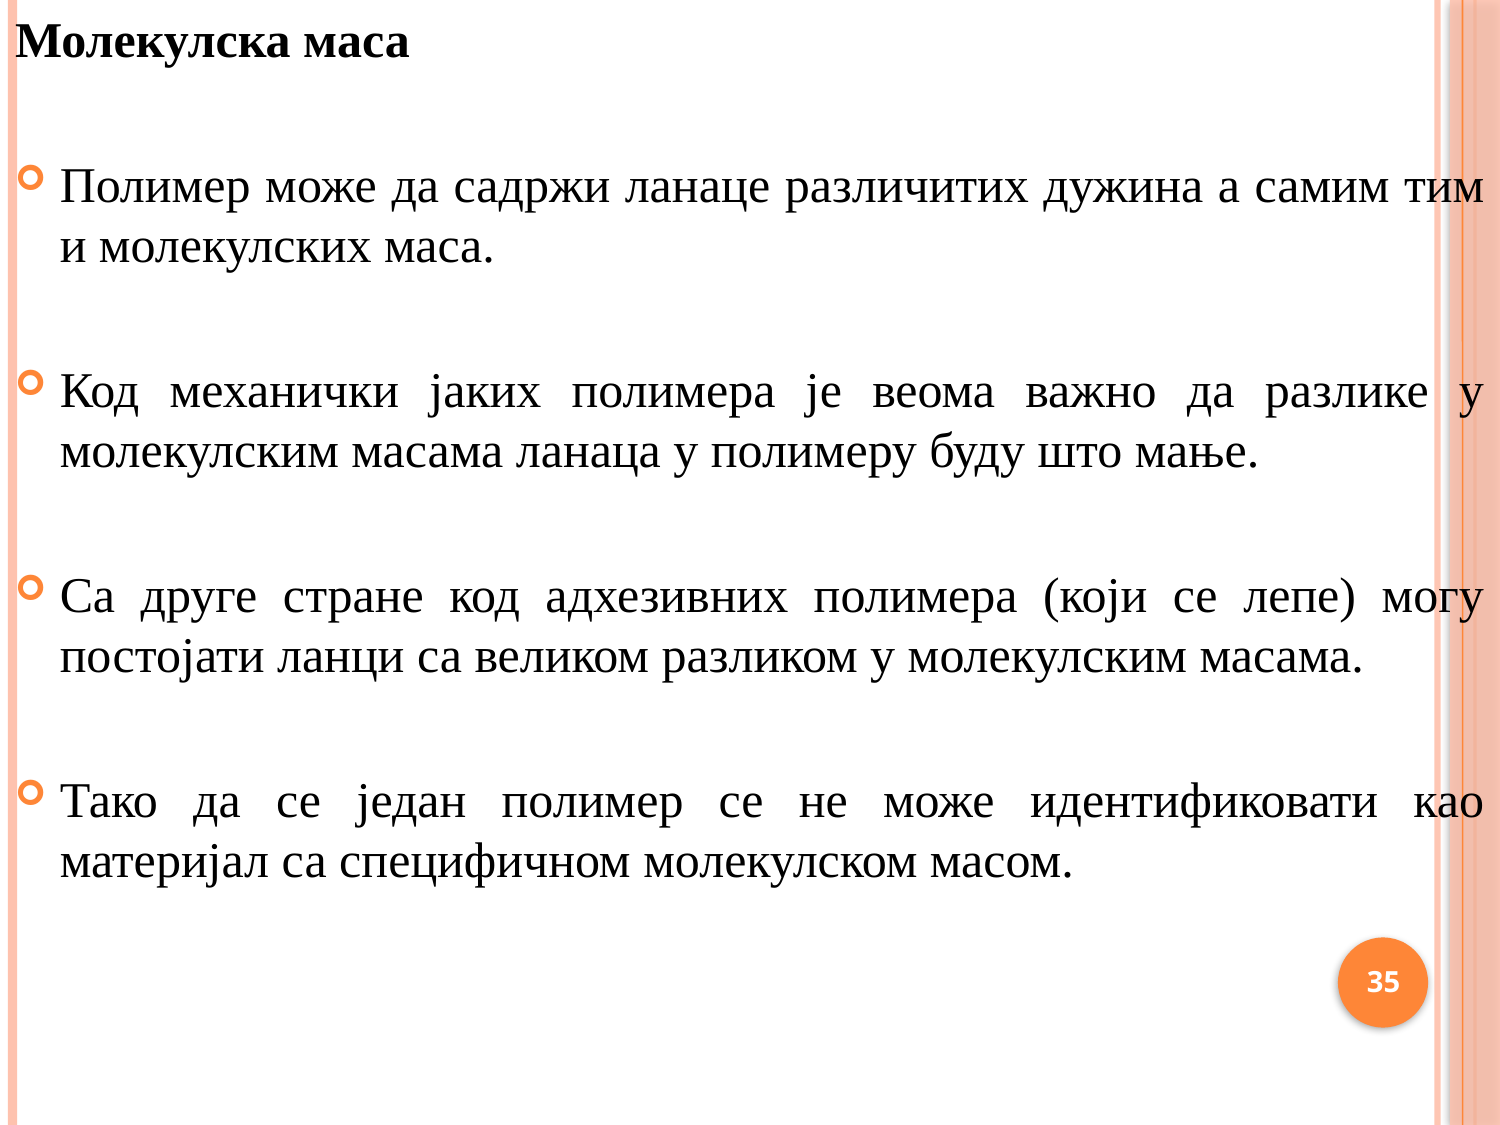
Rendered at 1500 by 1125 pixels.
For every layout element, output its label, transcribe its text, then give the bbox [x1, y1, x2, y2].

slide_number 35 [1333, 940, 1434, 1026]
list Молекулска маса Полимер може да садржи ланаце различитих дужина а самим тим и молекулских маса. Код механички јаких полимера је веома важно да разлике у молекулским масама ланаца у полимеру буду што мање. Са друге стране код адхезивних полимера (који се лепе) могу постојати ланци са великом разликом у молекулским масама. Тако да се један полимер се не може идентификовати као материјал са специфичном молекулском масом. [0, 0, 1500, 1125]
